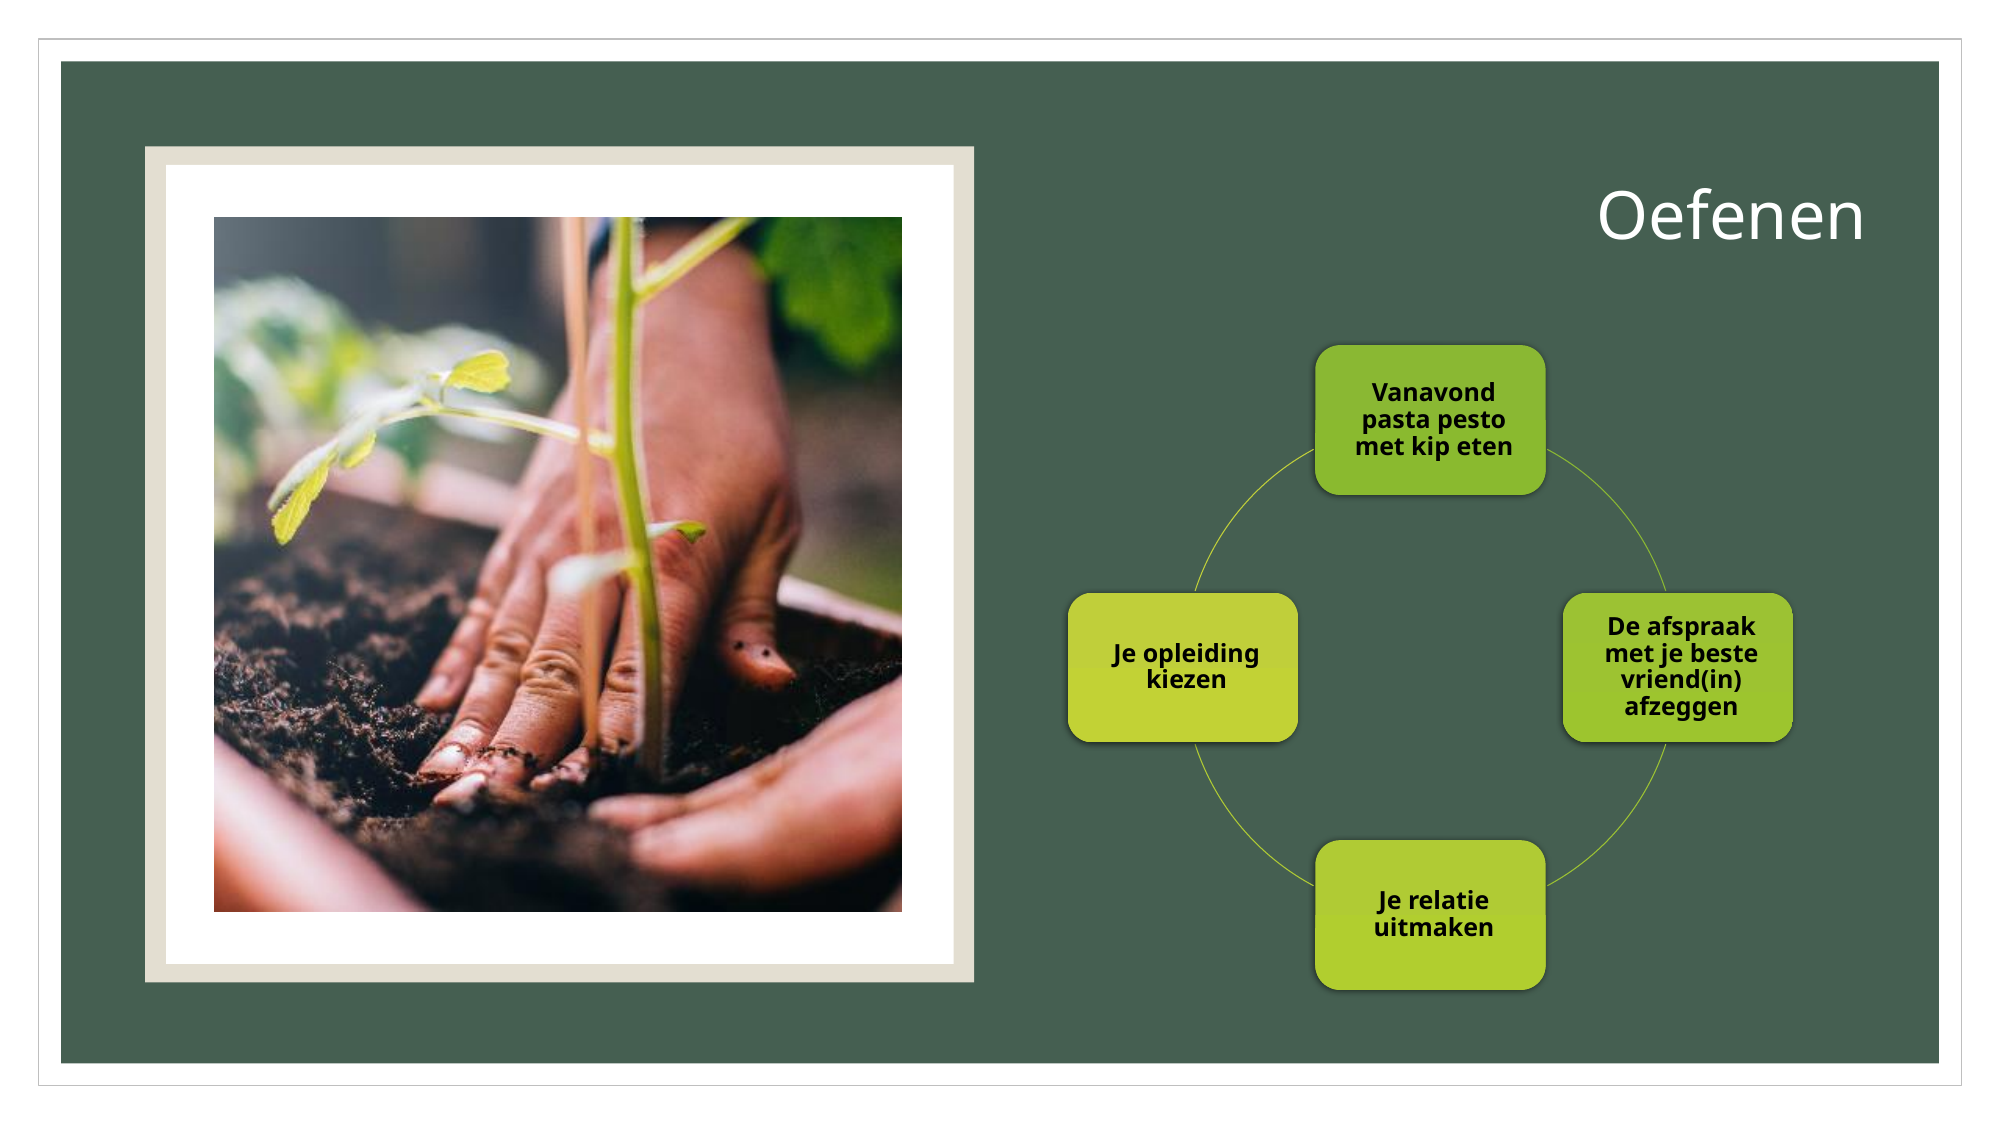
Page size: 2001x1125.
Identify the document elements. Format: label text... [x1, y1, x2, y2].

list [1035, 345, 1825, 991]
picture [213, 217, 902, 912]
text_box [166, 164, 954, 964]
title Oefenen [1035, 105, 1883, 331]
text_box [145, 146, 975, 983]
